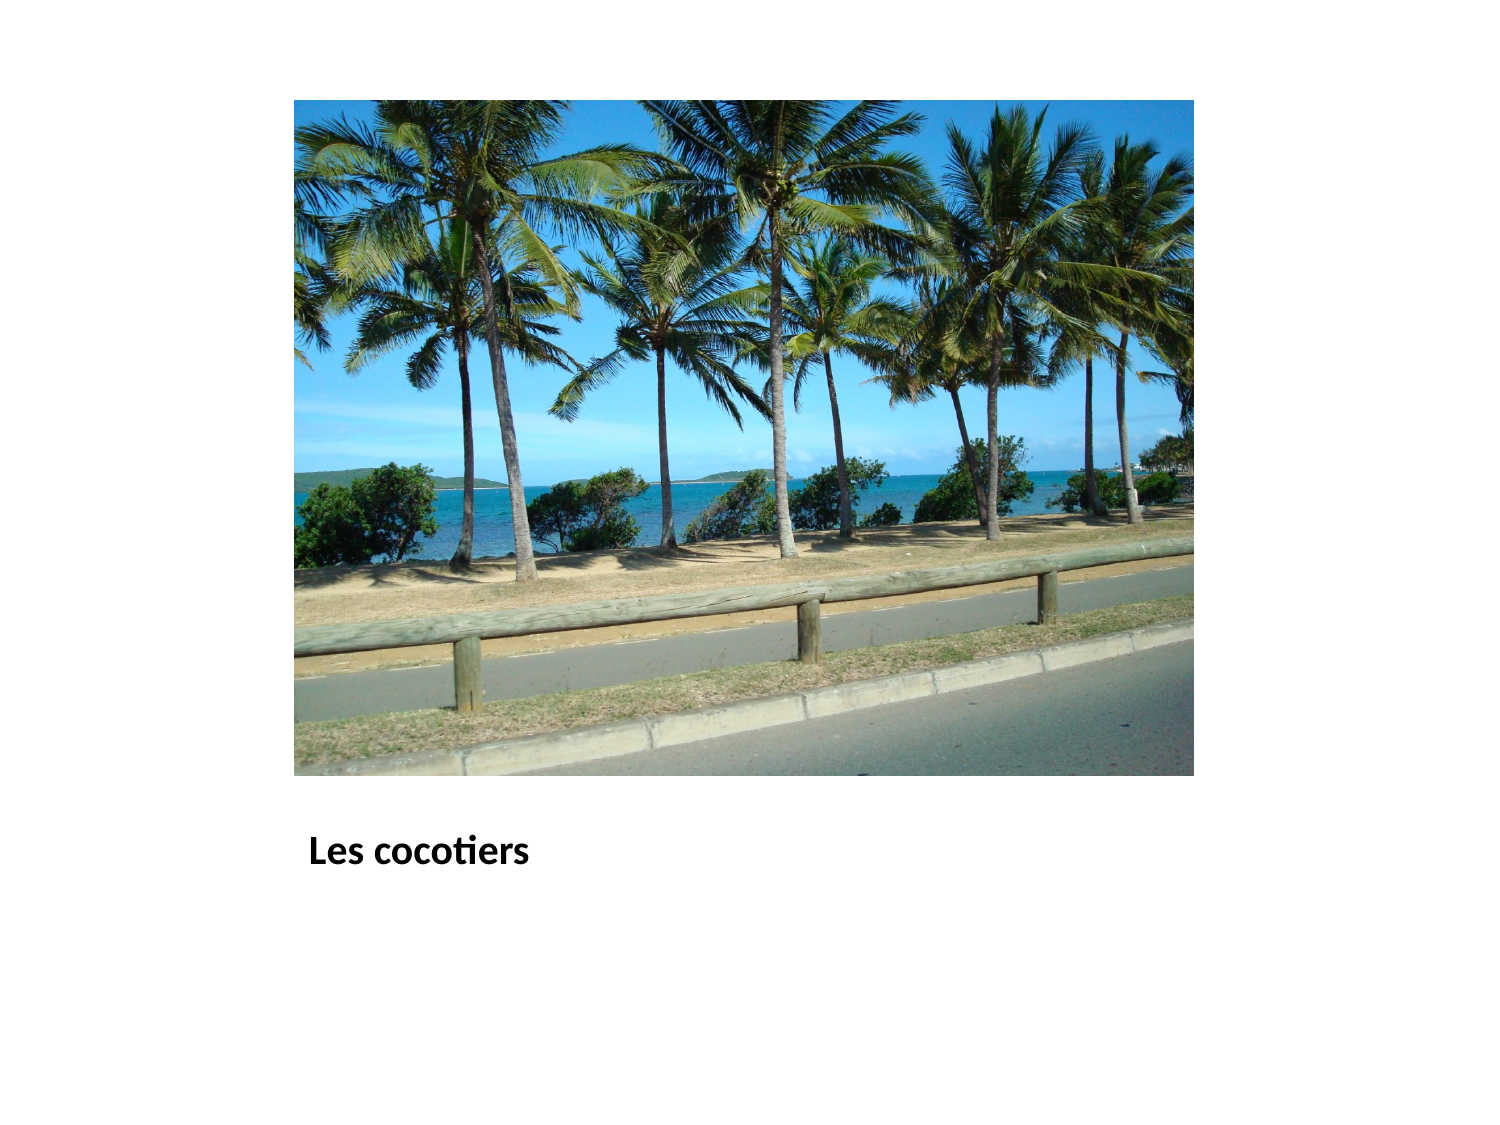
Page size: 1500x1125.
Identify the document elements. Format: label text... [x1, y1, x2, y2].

title Les cocotiers [294, 787, 1194, 881]
picture [293, 100, 1195, 776]
